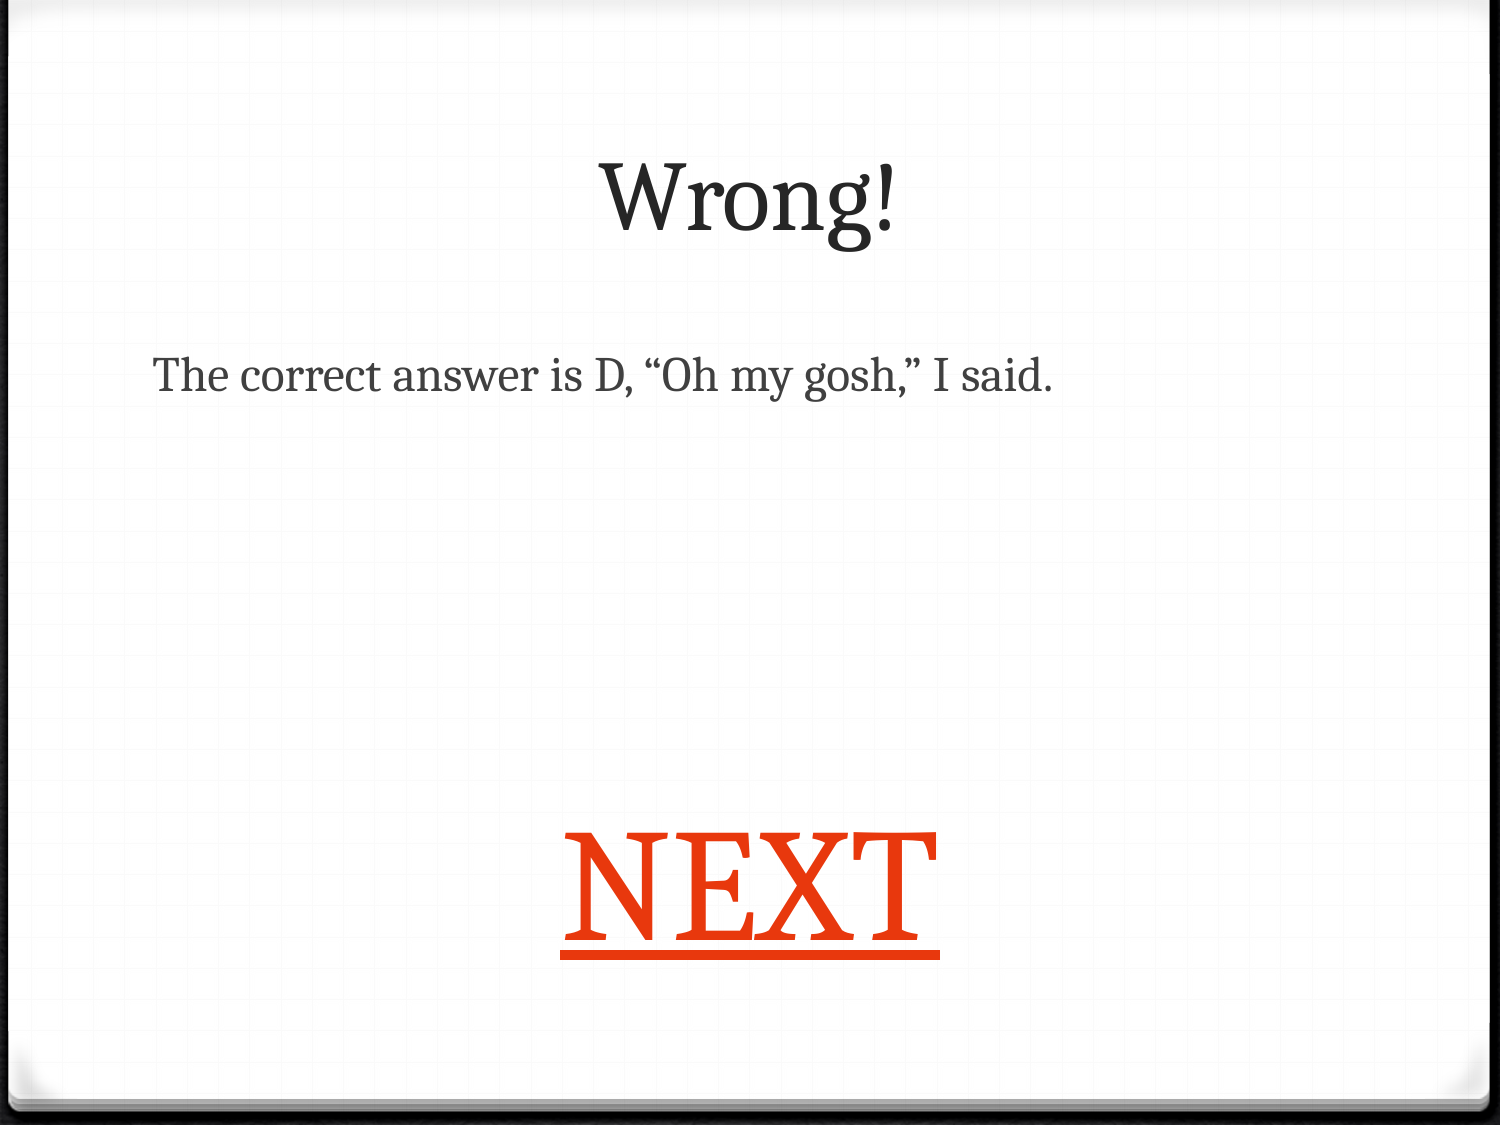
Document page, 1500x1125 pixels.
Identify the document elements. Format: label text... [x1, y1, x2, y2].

picture [0, 0, 1500, 1125]
list The correct answer is D, “Oh my gosh,” I said. NEXT [137, 334, 1363, 983]
title Wrong! [90, 71, 1410, 309]
